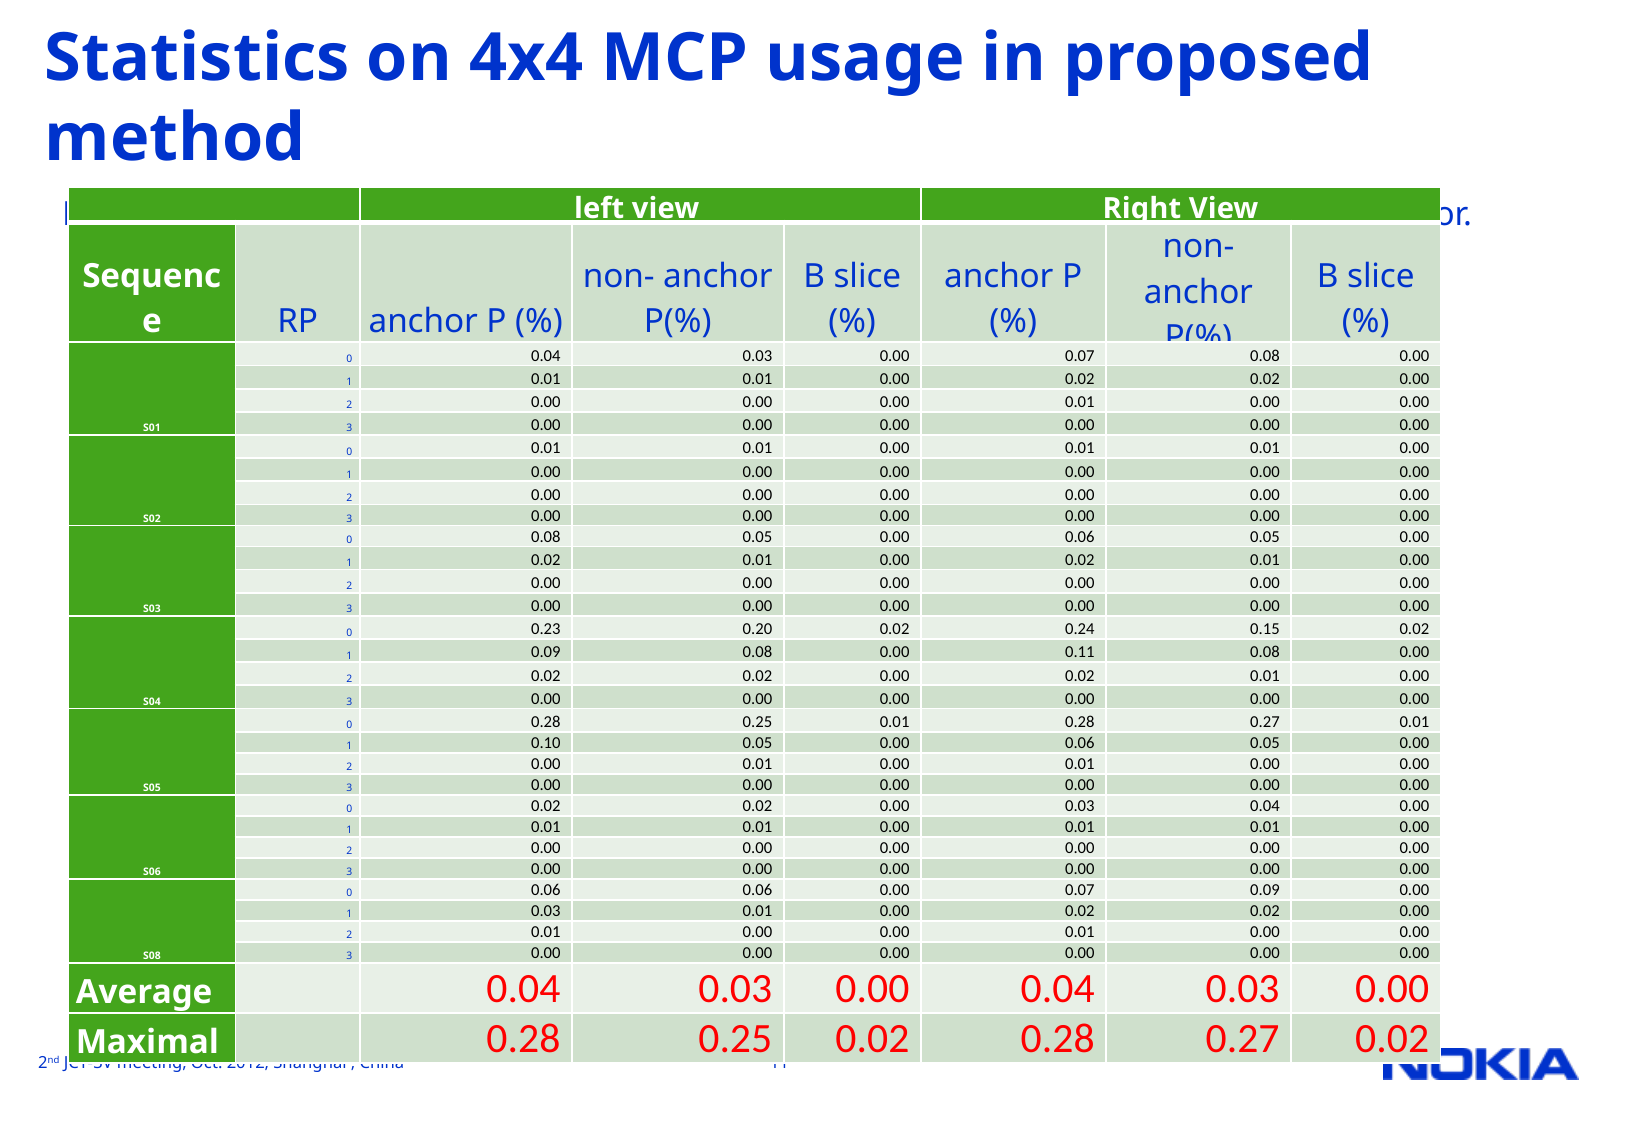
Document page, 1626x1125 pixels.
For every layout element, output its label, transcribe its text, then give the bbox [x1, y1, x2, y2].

table_cell 0.00 [785, 880, 920, 899]
table_cell 0.00 [1107, 943, 1290, 962]
table_cell 0.05 [573, 526, 783, 546]
table_cell 0.02 [785, 617, 920, 638]
table_cell 0.00 [785, 505, 920, 525]
table_cell 0.00 [1292, 663, 1440, 684]
table_cell 0.00 [785, 901, 920, 920]
table_cell 0.00 [785, 733, 920, 752]
table_cell S06 [69, 796, 235, 878]
table_cell 0.00 [361, 859, 571, 878]
table_cell 2 [236, 922, 359, 941]
table_cell 1 [236, 547, 359, 569]
table_cell 0.03 [361, 901, 571, 920]
table_cell 0.06 [922, 733, 1105, 752]
table_cell 0.06 [361, 880, 571, 899]
table_cell 0.00 [1292, 796, 1440, 815]
table_cell 0.01 [922, 754, 1105, 773]
table_cell 0.00 [785, 817, 920, 836]
table_cell 0.00 [1292, 964, 1440, 1012]
table_header [69, 188, 359, 220]
table_cell 0.00 [1292, 754, 1440, 773]
table_cell 0.00 [573, 459, 783, 480]
table_cell 0.00 [573, 413, 783, 434]
table_cell 0.01 [573, 366, 783, 388]
table_cell anchor P (%) [922, 225, 1105, 341]
table_cell 0.00 [361, 838, 571, 857]
table_cell Maximal [69, 1014, 235, 1062]
table_cell 0.00 [1292, 922, 1440, 941]
table_cell 0.02 [361, 796, 571, 815]
table_cell 0.01 [922, 817, 1105, 836]
table_cell 0.09 [361, 640, 571, 661]
table_cell 0.00 [1292, 436, 1440, 457]
table_cell 0.03 [573, 343, 783, 365]
table_cell 0.00 [922, 775, 1105, 794]
table_cell 0.27 [1107, 1014, 1290, 1062]
table_cell 0.02 [1292, 1014, 1440, 1062]
table_cell 0.01 [1292, 709, 1440, 731]
table_cell 0.01 [922, 922, 1105, 941]
table_cell 0.00 [1107, 754, 1290, 773]
table_cell 0.00 [1292, 733, 1440, 752]
table_cell 0.02 [922, 366, 1105, 388]
table_cell S02 [69, 436, 235, 525]
table_cell 0.00 [1292, 366, 1440, 388]
table_cell 0.00 [1107, 390, 1290, 411]
table_cell 1 [236, 733, 359, 752]
table_cell 0.00 [361, 775, 571, 794]
table_cell 0.01 [573, 901, 783, 920]
table_cell 0.24 [922, 617, 1105, 638]
table_cell 0.00 [1292, 901, 1440, 920]
table_cell 0.04 [922, 964, 1105, 1012]
table_cell 0.00 [785, 366, 920, 388]
table_cell 0.02 [1107, 901, 1290, 920]
table_cell 0.02 [361, 547, 571, 569]
table_cell 0.00 [785, 796, 920, 815]
table_cell 0.00 [1292, 459, 1440, 480]
table_cell 0.00 [573, 686, 783, 708]
table_cell non-anchor P(%) [1107, 225, 1290, 341]
table_cell 0.15 [1107, 617, 1290, 638]
table_cell 0.00 [785, 482, 920, 504]
table_cell Sequence [69, 225, 235, 341]
table_cell 0.11 [922, 640, 1105, 661]
table_cell 1 [236, 366, 359, 388]
table_cell 0.00 [361, 754, 571, 773]
table_cell 1 [236, 901, 359, 920]
table_cell 0.00 [785, 413, 920, 434]
table_cell 0.00 [785, 547, 920, 569]
table_cell 0 [236, 617, 359, 638]
table_cell 0.07 [922, 880, 1105, 899]
table_cell 0.06 [573, 880, 783, 899]
table_cell 0.20 [573, 617, 783, 638]
table_cell 0.01 [573, 754, 783, 773]
table_cell 0.01 [361, 922, 571, 941]
table_cell 0.01 [573, 436, 783, 457]
table_cell S01 [69, 343, 235, 434]
table_cell 0 [236, 796, 359, 815]
table_cell 0.10 [361, 733, 571, 752]
table_cell 0.00 [361, 943, 571, 962]
table_cell 0.23 [361, 617, 571, 638]
table_cell 0.00 [1292, 838, 1440, 857]
table_cell 0.00 [1292, 817, 1440, 836]
table_cell 0.03 [573, 964, 783, 1012]
table_cell 1 [236, 817, 359, 836]
table_cell 0.02 [1292, 617, 1440, 638]
table_cell 0.01 [361, 366, 571, 388]
table_cell 0.00 [361, 686, 571, 708]
table_cell 3 [236, 686, 359, 708]
table_cell 0.03 [922, 796, 1105, 815]
table_cell 0.00 [1292, 686, 1440, 708]
table_cell 0.08 [573, 640, 783, 661]
table_cell S08 [69, 880, 235, 962]
table_cell S04 [69, 617, 235, 708]
table_cell 0.00 [1292, 880, 1440, 899]
table_cell 0.02 [922, 663, 1105, 684]
table_cell 0.00 [922, 482, 1105, 504]
table_cell 0.00 [573, 505, 783, 525]
table_cell 0.00 [1107, 570, 1290, 592]
table_cell 0.00 [1107, 482, 1290, 504]
table_cell 0.00 [785, 594, 920, 615]
table_cell 0.00 [1292, 390, 1440, 411]
table_cell 0.01 [1107, 547, 1290, 569]
table_cell 0.28 [361, 1014, 571, 1062]
table_cell 0.00 [922, 570, 1105, 592]
table_cell 0.00 [1292, 943, 1440, 962]
table_cell 0.00 [785, 686, 920, 708]
table_cell 0.00 [573, 838, 783, 857]
table_cell 0.02 [361, 663, 571, 684]
table_cell 0.08 [1107, 640, 1290, 661]
table_cell S03 [69, 526, 235, 615]
table_cell 0.00 [1292, 482, 1440, 504]
table_cell 0.05 [573, 733, 783, 752]
table_cell 0.00 [1107, 775, 1290, 794]
table_cell 0.00 [1107, 413, 1290, 434]
table_cell 0.00 [1107, 686, 1290, 708]
table_cell 0.27 [1107, 709, 1290, 731]
table_cell 0.00 [922, 943, 1105, 962]
table_cell 0.05 [1107, 733, 1290, 752]
table_cell 0.00 [1292, 640, 1440, 661]
table_cell anchor P (%) [361, 225, 571, 341]
table_cell 0.00 [361, 505, 571, 525]
table_cell 3 [236, 413, 359, 434]
table_cell 0.00 [1107, 922, 1290, 941]
table_cell 0.00 [1292, 594, 1440, 615]
table_cell 3 [236, 775, 359, 794]
table_cell 3 [236, 594, 359, 615]
table_cell 0.00 [573, 594, 783, 615]
table_cell 0.00 [785, 922, 920, 941]
table_cell 0.00 [785, 459, 920, 480]
table_cell 3 [236, 943, 359, 962]
table_cell 2 [236, 390, 359, 411]
table_cell 0.00 [785, 663, 920, 684]
table_cell non- anchor P(%) [573, 225, 783, 341]
table_cell 0.00 [1107, 459, 1290, 480]
table_cell 0.01 [1107, 436, 1290, 457]
table_cell 0 [236, 526, 359, 546]
table_cell 0.00 [1292, 775, 1440, 794]
table_cell 0.00 [785, 838, 920, 857]
table_cell 0.00 [573, 922, 783, 941]
title Statistics on 4x4 MCP usage in proposed method [29, 1, 1493, 188]
table_cell 0.00 [922, 838, 1105, 857]
table_cell 0.04 [361, 964, 571, 1012]
table_cell 0.09 [1107, 880, 1290, 899]
table_cell 0.00 [1107, 838, 1290, 857]
table_cell 0.28 [922, 709, 1105, 731]
table_cell 0.00 [573, 570, 783, 592]
table_cell 0.02 [922, 901, 1105, 920]
table_header left view [361, 188, 920, 220]
table_cell 1 [236, 640, 359, 661]
table_cell 0.00 [785, 775, 920, 794]
table_cell 0.00 [361, 459, 571, 480]
table_cell 0.01 [361, 436, 571, 457]
table_cell 0.00 [1107, 505, 1290, 525]
table_cell Average [69, 964, 235, 1012]
table_cell 0.04 [1107, 796, 1290, 815]
table_cell 0.00 [361, 594, 571, 615]
table_cell 0.01 [785, 709, 920, 731]
table_cell 0.00 [1292, 547, 1440, 569]
table_cell 0.00 [1292, 505, 1440, 525]
table_cell 0.00 [922, 859, 1105, 878]
table_header Right View [922, 188, 1440, 220]
table_cell 0.00 [785, 754, 920, 773]
table_cell 0.00 [1107, 859, 1290, 878]
table_cell 0.00 [922, 413, 1105, 434]
table_cell 0.28 [361, 709, 571, 731]
table_cell 0.00 [361, 390, 571, 411]
table_cell 0.00 [785, 390, 920, 411]
table_cell B slice (%) [785, 225, 920, 341]
table_cell 0.02 [785, 1014, 920, 1062]
table_cell 0.00 [1292, 343, 1440, 365]
table_cell 0.00 [785, 343, 920, 365]
table_cell 0.00 [573, 390, 783, 411]
picture [1383, 1048, 1579, 1080]
table_cell 0.02 [1107, 366, 1290, 388]
table_cell 0.01 [1107, 663, 1290, 684]
table_cell 0.06 [922, 526, 1105, 546]
table_cell S05 [69, 709, 235, 794]
table_cell 0.00 [1107, 594, 1290, 615]
table_cell 3 [236, 859, 359, 878]
table_cell 0.01 [922, 436, 1105, 457]
table_cell 0.01 [1107, 817, 1290, 836]
table_cell 0.00 [785, 570, 920, 592]
table_cell 0.01 [922, 390, 1105, 411]
table_cell 0.03 [1107, 964, 1290, 1012]
table_cell 0.00 [573, 775, 783, 794]
table_cell 0.00 [922, 686, 1105, 708]
table_cell 0.02 [573, 796, 783, 815]
table_cell 0.00 [573, 943, 783, 962]
table_cell 0.00 [785, 436, 920, 457]
table_cell 0.07 [922, 343, 1105, 365]
table_cell 0.00 [1292, 413, 1440, 434]
table_cell 0.00 [573, 859, 783, 878]
table_cell 0.01 [361, 817, 571, 836]
table_cell 0 [236, 880, 359, 899]
table_cell [236, 1014, 359, 1062]
table_cell 0.00 [361, 482, 571, 504]
table_cell 0 [236, 436, 359, 457]
table_cell 2 [236, 663, 359, 684]
table_cell 0.00 [922, 459, 1105, 480]
table_cell 0.00 [785, 526, 920, 546]
table_cell RP [236, 225, 359, 341]
table_cell 1 [236, 459, 359, 480]
table_cell 0.25 [573, 709, 783, 731]
table_cell 0.08 [1107, 343, 1290, 365]
table_cell 0.00 [785, 964, 920, 1012]
table_cell 0.00 [785, 859, 920, 878]
table_cell 0.04 [361, 343, 571, 365]
table_cell 0 [236, 343, 359, 365]
table_cell 0.05 [1107, 526, 1290, 546]
table_cell 0.01 [573, 547, 783, 569]
table_cell 0.02 [573, 663, 783, 684]
table_cell 2 [236, 838, 359, 857]
table_cell 0.28 [922, 1014, 1105, 1062]
table_cell 0.00 [1292, 526, 1440, 546]
table_cell 0.01 [573, 817, 783, 836]
table_cell 0.00 [785, 640, 920, 661]
table_cell 0.00 [922, 505, 1105, 525]
table_cell 0.00 [785, 943, 920, 962]
table_cell 0.25 [573, 1014, 783, 1062]
text_box Percentage of 4x4 blocks to be utilized either in MCP or BVSP process, 3D-ATM v7.0 anchor. [0, 184, 1490, 240]
table_cell [236, 964, 359, 1012]
table_cell 0.00 [361, 413, 571, 434]
table_cell 2 [236, 482, 359, 504]
table_cell 0.00 [1292, 859, 1440, 878]
table_cell 0.00 [361, 570, 571, 592]
table_cell 0.00 [1292, 570, 1440, 592]
table_cell 0.00 [922, 594, 1105, 615]
table_cell 2 [236, 754, 359, 773]
table_cell 0.08 [361, 526, 571, 546]
table_cell B slice (%) [1292, 225, 1440, 341]
table_cell 0.00 [573, 482, 783, 504]
table_cell 0.02 [922, 547, 1105, 569]
table_cell 0 [236, 709, 359, 731]
table_cell 2 [236, 570, 359, 592]
table_cell 3 [236, 505, 359, 525]
